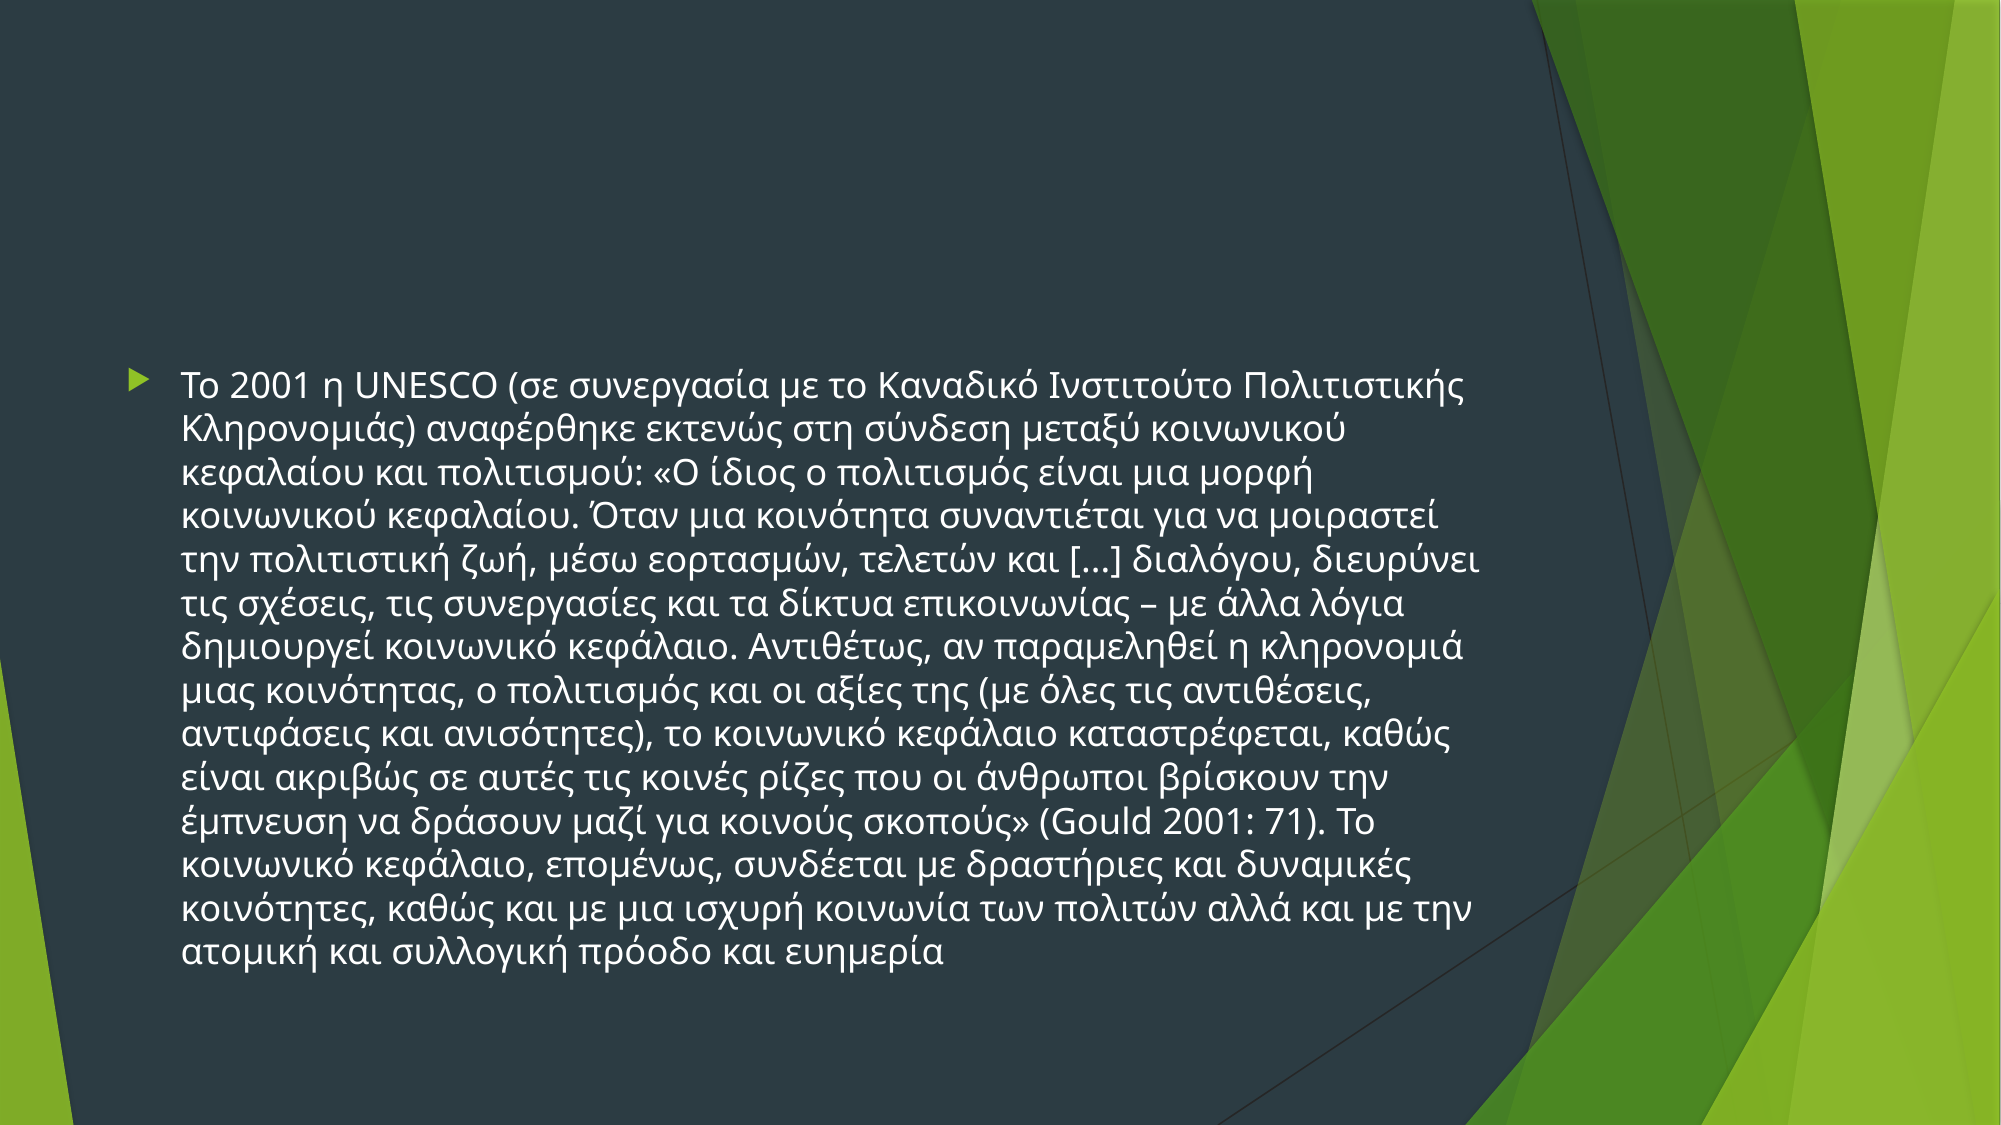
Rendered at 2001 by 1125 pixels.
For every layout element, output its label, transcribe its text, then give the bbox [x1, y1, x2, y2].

list Το 2001 η UNESCO (σε συνεργασία με το Καναδικό Ινστιτούτο Πολιτιστικής Κληρονομιάς) αναφέρθηκε εκτενώς στη σύνδεση μεταξύ κοινωνικού κεφαλαίου και πολιτισμού: «Ο ίδιος ο πολιτισμός είναι μια μορφή κοινωνικού κεφαλαίου. Όταν μια κοινότητα συναντιέται για να μοιραστεί την πολιτιστική ζωή, μέσω εορτασμών, τελετών και [...] διαλόγου, διευρύνει τις σχέσεις, τις συνεργασίες και τα δίκτυα επικοινωνίας – με άλλα λόγια δημιουργεί κοινωνικό κεφάλαιο. Αντιθέτως, αν παραμεληθεί η κληρονομιά μιας κοινότητας, ο πολιτισμός και οι αξίες της (με όλες τις αντιθέσεις, αντιφάσεις και ανισότητες), το κοινωνικό κεφάλαιο καταστρέφεται, καθώς είναι ακριβώς σε αυτές τις κοινές ρίζες που οι άνθρωποι βρίσκουν την έμπνευση να δράσουν μαζί για κοινούς σκοπούς» (Gould 2001: 71). Το κοινωνικό κεφάλαιο, επομένως, συνδέεται με δραστήριες και δυναμικές κοινότητες, καθώς και με μια ισχυρή κοινωνία των πολιτών αλλά και με την ατομική και συλλογική πρόοδο και ευημερία [111, 354, 1522, 992]
